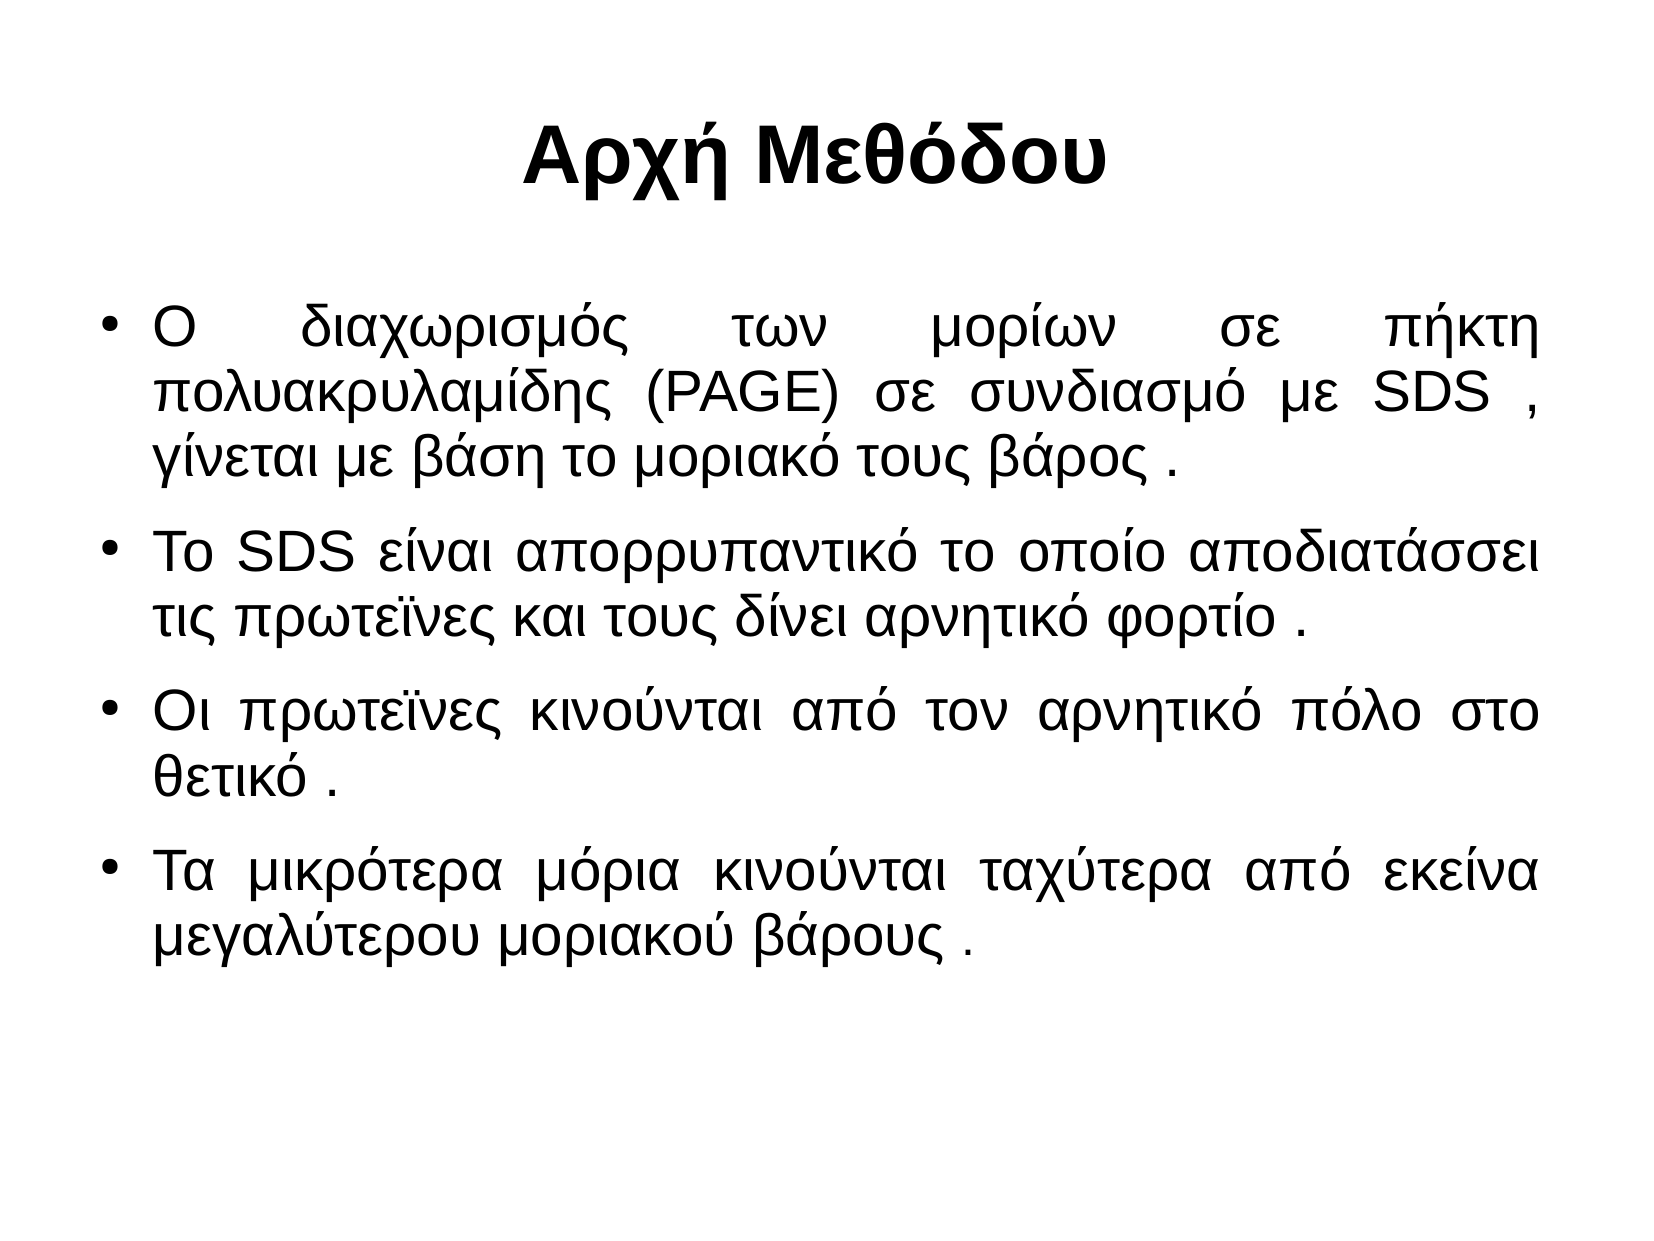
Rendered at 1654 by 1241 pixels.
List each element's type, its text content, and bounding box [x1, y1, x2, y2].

text_box Αρχή Μεθόδου [82, 49, 1571, 257]
text_box Ο διαχωρισμός των μορίων σε πήκτη πολυακρυλαμίδης (PAGE) σε συνδιασμό με SDS , γίνεται με βάση το μοριακό τους βάρος . Το SDS είναι απορρυπαντικό το οποίο αποδιατάσσει τις πρωτεϊνες και τους δίνει αρνητικό φορτίο . Οι πρωτεϊνες κινούνται από τον αρνητικό πόλο στο θετικό . Τα μικρότερα μόρια κινούνται ταχύτερα από εκείνα μεγαλύτερου μοριακού βάρους . [82, 290, 1542, 1127]
